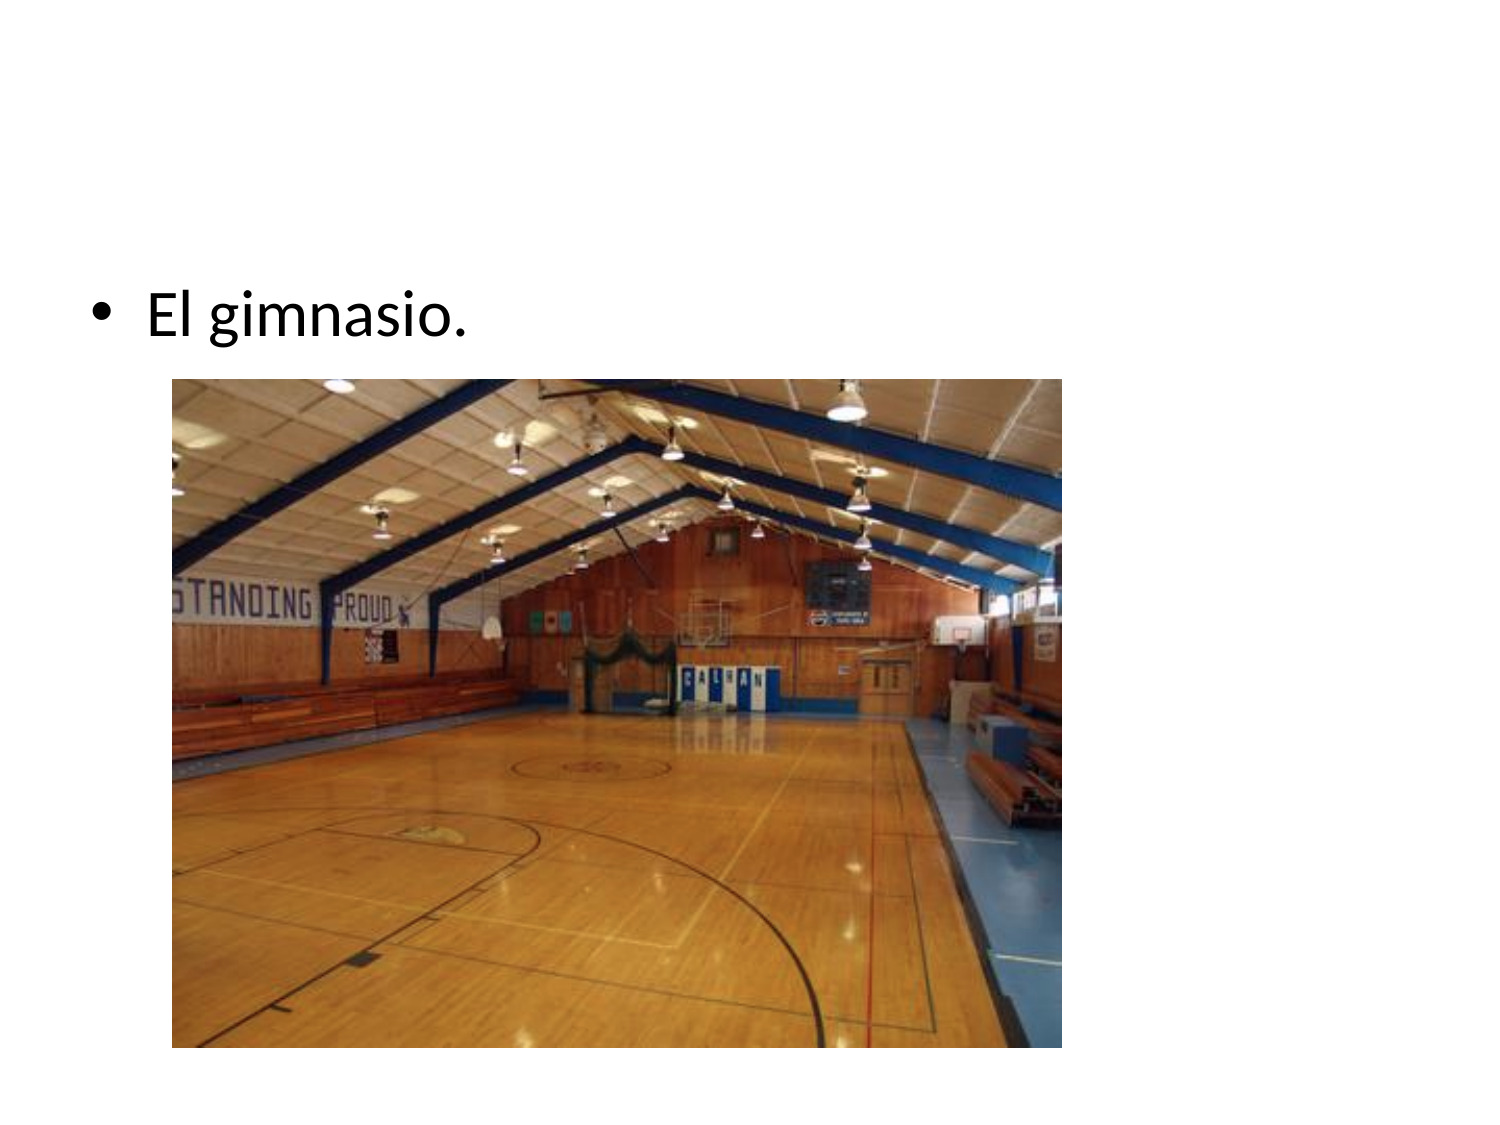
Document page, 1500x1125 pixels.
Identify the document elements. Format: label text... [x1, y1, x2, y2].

picture [172, 378, 1063, 1049]
list El gimnasio. [75, 262, 1425, 1005]
